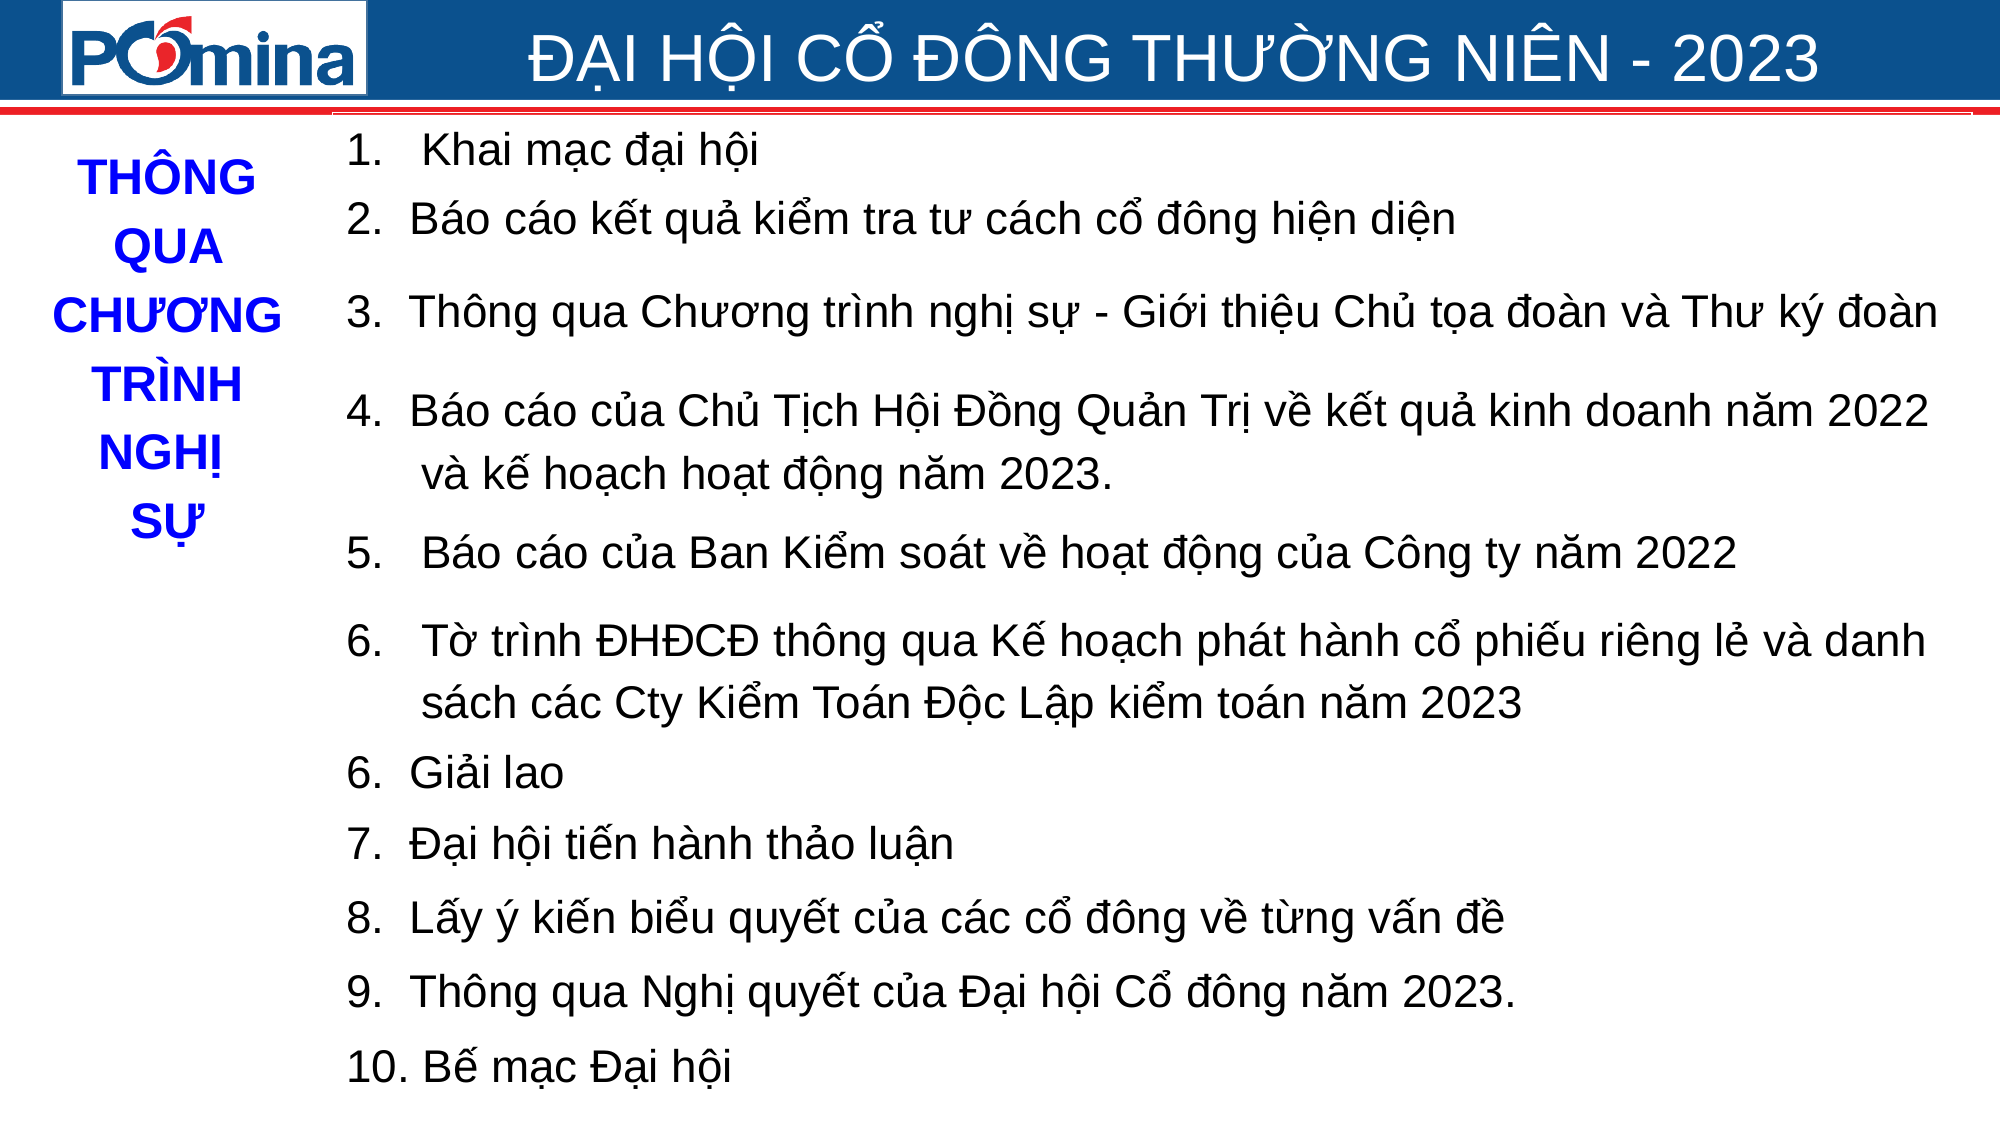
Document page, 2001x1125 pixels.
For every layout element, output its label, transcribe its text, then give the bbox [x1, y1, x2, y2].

table_header Khai mạc đại hội [333, 113, 1971, 175]
text_box THÔNG QUA CHƯƠNG TRÌNH NGHỊ SỰ [27, 128, 308, 556]
table_cell Báo cáo của Ban Kiểm soát về hoạt động của Công ty năm 2022 Tờ trình ĐHĐCĐ thông qua Kế hoạch phát hành cổ phiếu riêng lẻ và danh sách các Cty Kiểm Toán Độc Lập kiểm toán năm 2023 [333, 512, 1971, 733]
table_cell 9. Thông qua Nghị quyết của Đại hội Cổ đông năm 2023. [333, 950, 1971, 1023]
table_cell 2. Báo cáo kết quả kiểm tra tư cách cổ đông hiện diện [333, 177, 1971, 250]
table_cell 6. Giải lao [333, 735, 1971, 800]
table_cell 7. Đại hội tiến hành thảo luận [333, 801, 1971, 874]
picture [0, 0, 2000, 126]
table_cell 3. Thông qua Chương trình nghị sự - Giới thiệu Chủ tọa đoàn và Thư ký đoàn [333, 252, 1971, 361]
table_cell 4. Báo cáo của Chủ Tịch Hội Đồng Quản Trị về kết quả kinh doanh năm 2022 và kế hoạch hoạt động năm 2023. [333, 363, 1971, 510]
table_cell 8. Lấy ý kiến biểu quyết của các cổ đông về từng vấn đề [333, 876, 1971, 948]
table_cell 10. Bế mạc Đại hội [333, 1024, 1971, 1097]
